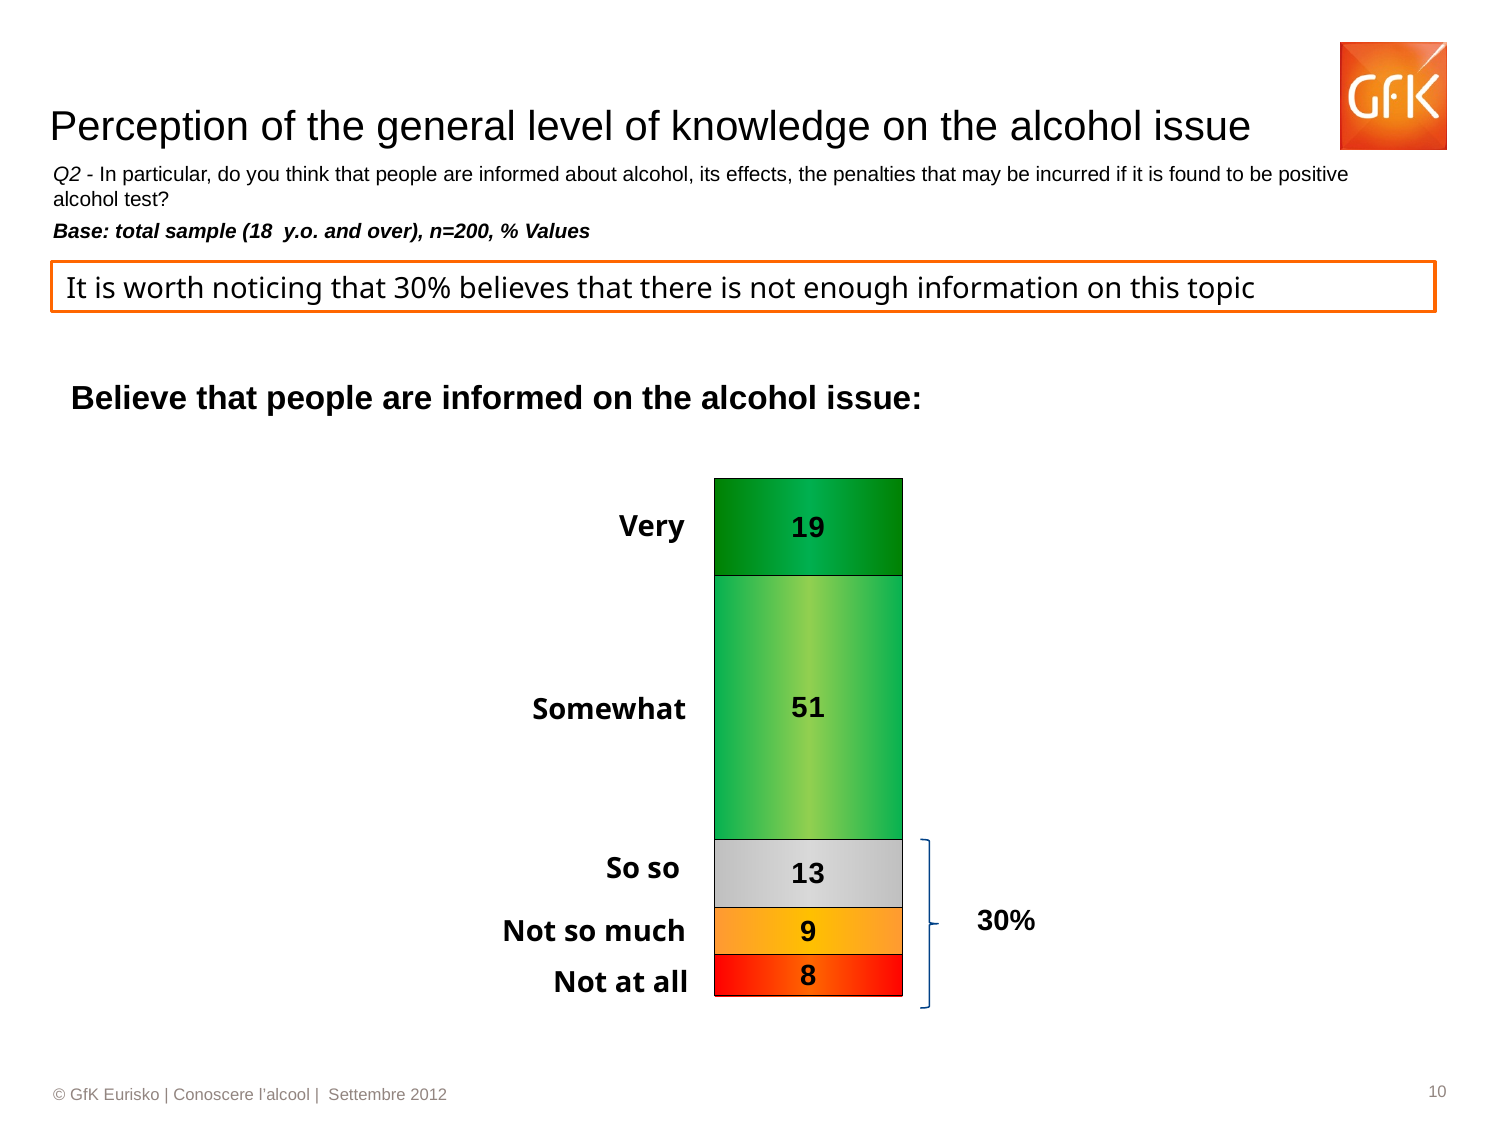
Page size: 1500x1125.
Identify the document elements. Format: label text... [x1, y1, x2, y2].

text_box It is worth noticing that 30% believes that there is not enough information on this topic [51, 261, 1436, 312]
text_box Base: total sample (18 y.o. and over), n=200, % Values [53, 224, 621, 243]
chart [407, 470, 1176, 1029]
picture [1340, 42, 1447, 150]
title Perception of the general level of knowledge on the alcohol issue [49, 42, 1326, 149]
text_box Q2 - In particular, do you think that people are informed about alcohol, its effects, the penalties that may be incurred if it is found to be positive alcohol test? [53, 148, 1388, 224]
text_box Believe that people are informed on the alcohol issue: [56, 368, 939, 424]
